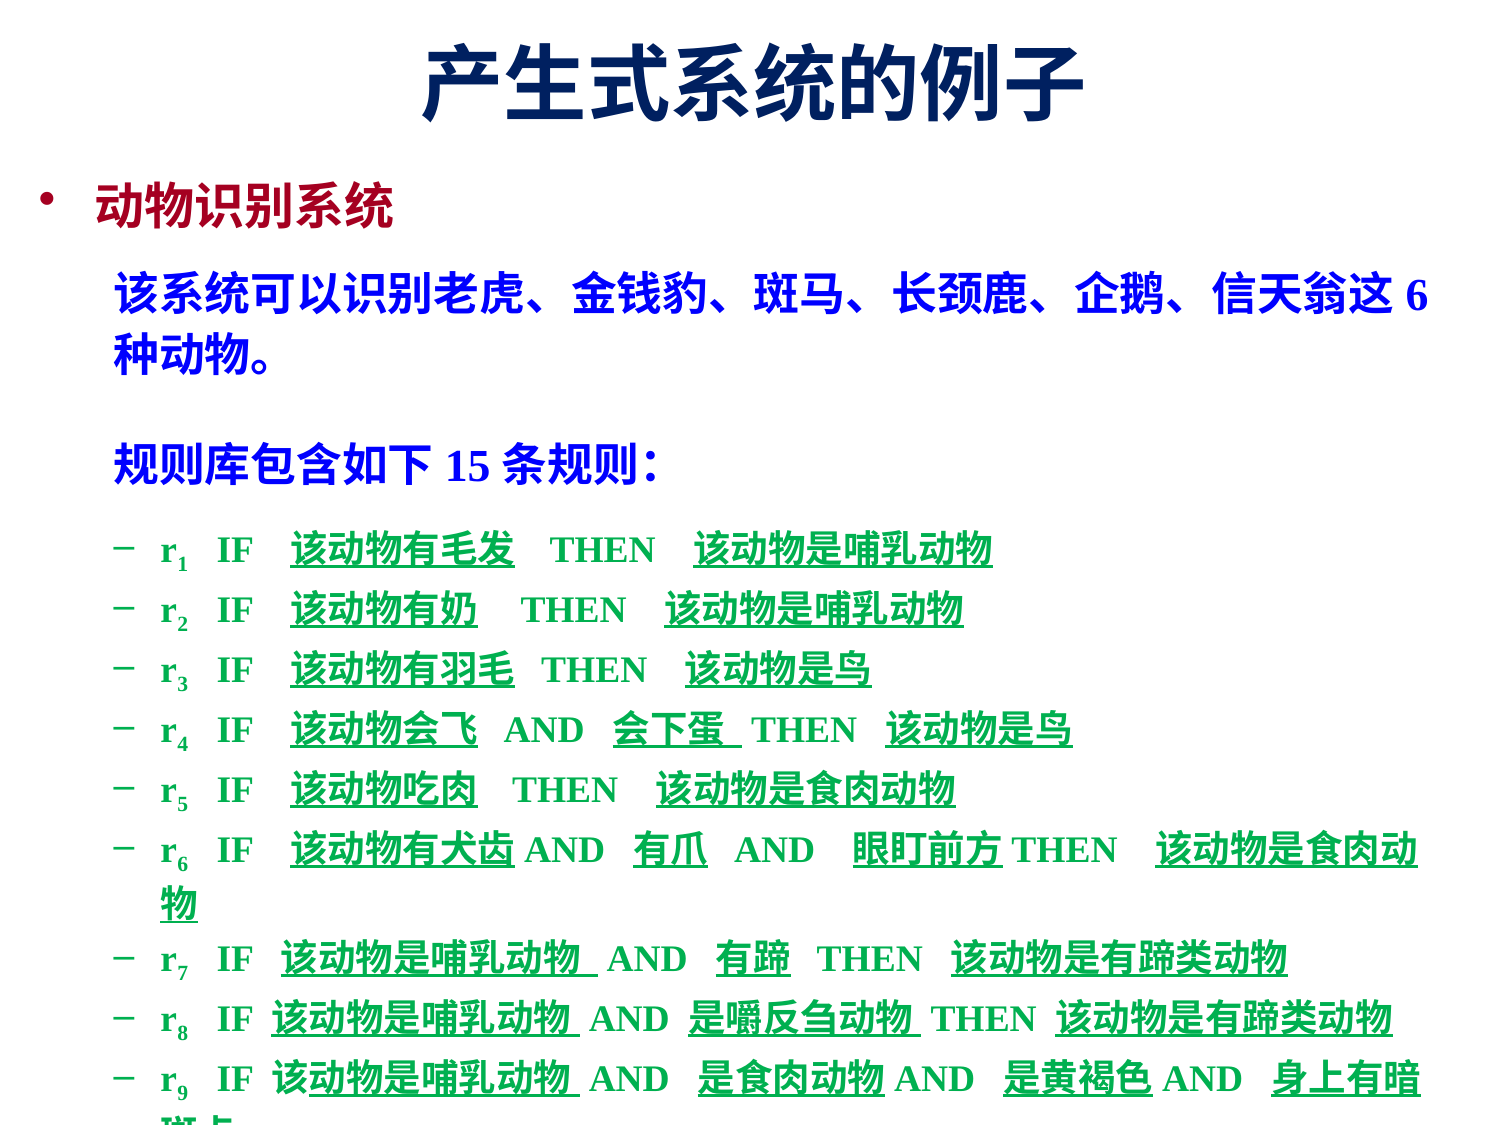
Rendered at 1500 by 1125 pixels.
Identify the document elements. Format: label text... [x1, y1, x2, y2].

title 产生式系统的例子 [53, 36, 1455, 186]
list 动物识别系统 该系统可以识别老虎、金钱豹、斑马、长颈鹿、企鹅、信天翁这6种动物。 规则库包含如下15条规则： r1 IF 该动物有毛发 THEN 该动物是哺乳动物 r2 IF 该动物有奶 THEN 该动物是哺乳动物 r3 IF 该动物有羽毛 THEN 该动物是鸟 r4 IF 该动物会飞 AND 会下蛋 THEN 该动物是鸟 r5 IF 该动物吃肉 THEN 该动物是食肉动物 r6 IF 该动物有犬齿AND 有爪 AND 眼盯前方THEN 该动物是食肉动物 r7 IF 该动物是哺乳动物 AND 有蹄 THEN 该动物是有蹄类动物 r8 IF 该动物是哺乳动物 AND 是嚼反刍动物 THEN 该动物是有蹄类动物 r9 IF 该动物是哺乳动物 AND 是食肉动物AND 是黄褐色AND 身上有暗斑点 THEN 该动物是金钱豹 [23, 160, 1465, 1041]
